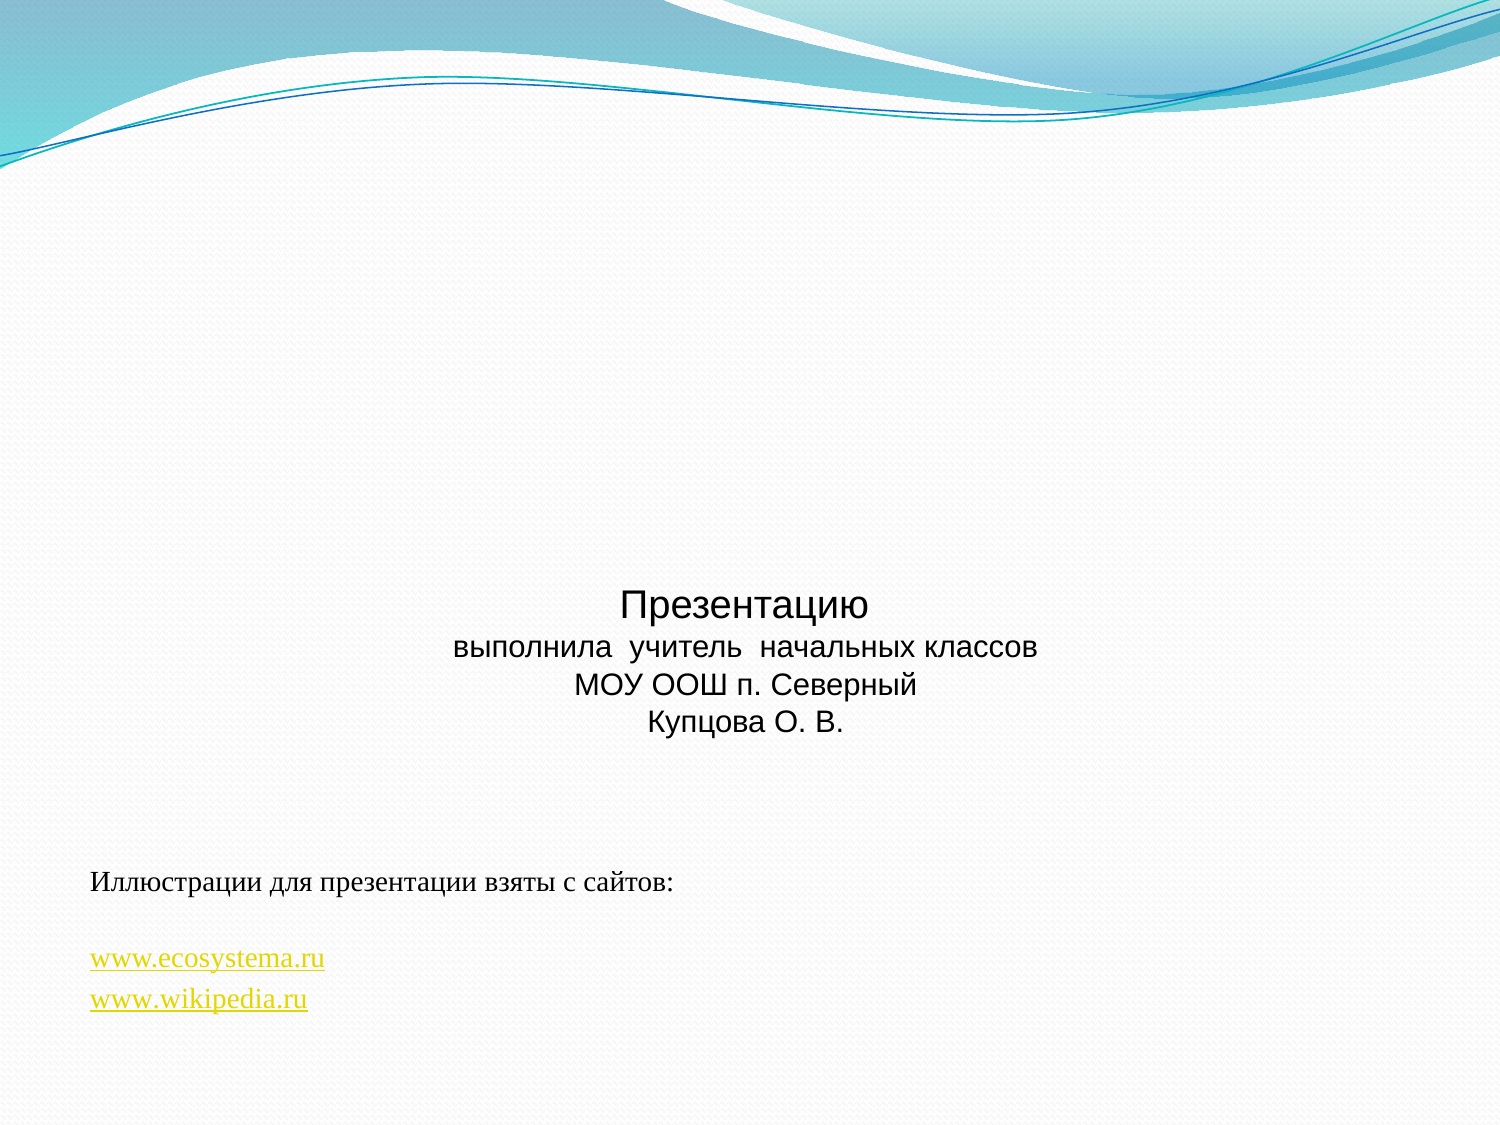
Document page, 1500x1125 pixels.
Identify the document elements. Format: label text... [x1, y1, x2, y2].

title Презентацию выполнила учитель начальных классов МОУ ООШ п. Северный Купцова О. В. [75, 164, 1425, 739]
list Иллюстрации для презентации взяты с сайтов: www.eсоsystеmа.ru www.wikipedia.ru [75, 773, 1254, 1038]
